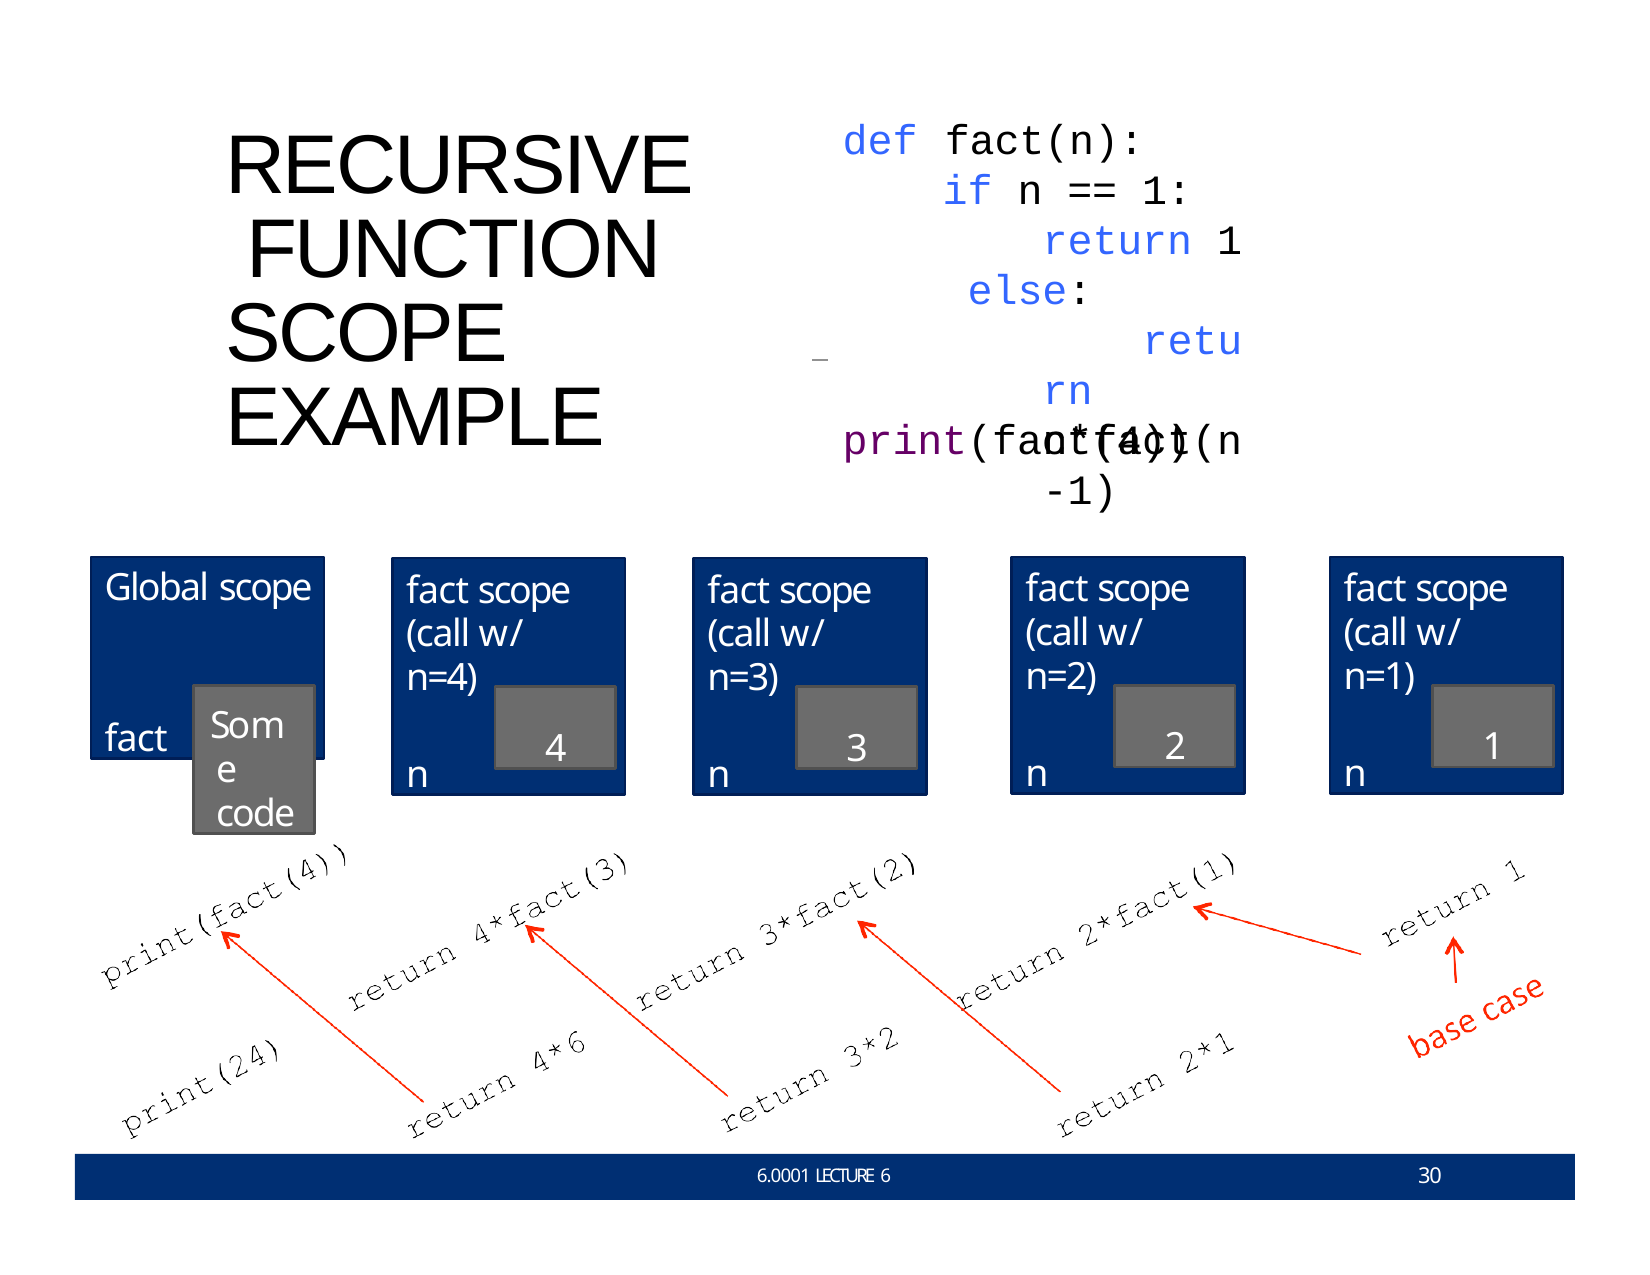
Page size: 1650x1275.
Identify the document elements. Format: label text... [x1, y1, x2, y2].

text_box RECURSIVE FUNCTION SCOPE EXAMPLE [222, 109, 700, 463]
text_box Global scope fact [90, 556, 324, 759]
text_box fact scope (call w/ n=3) n [693, 558, 927, 795]
text_box if n == 1: return 1 else: return n*fact(n-1) [940, 160, 1495, 513]
text_box [101, 844, 1362, 1139]
text_box 4 [494, 686, 616, 769]
text_box fact scope (call w/ n=1) n [1329, 556, 1563, 794]
text_box fact scope (call w/ n=4) n [392, 558, 626, 795]
text_box [1382, 860, 1544, 1058]
text_box print(fact(4)) [840, 410, 1195, 463]
text_box 1 [1432, 685, 1554, 768]
footer 6.0001 LECTURE 6 [754, 1162, 897, 1275]
slide_number 30 [1414, 1150, 1445, 1275]
text_box fact scope (call w/ n=2) n [1011, 556, 1245, 794]
text_box 3 [796, 686, 918, 769]
text_box Some code [193, 685, 315, 834]
text_box 2 [1114, 685, 1236, 768]
title def fact(n): [840, 110, 1145, 326]
